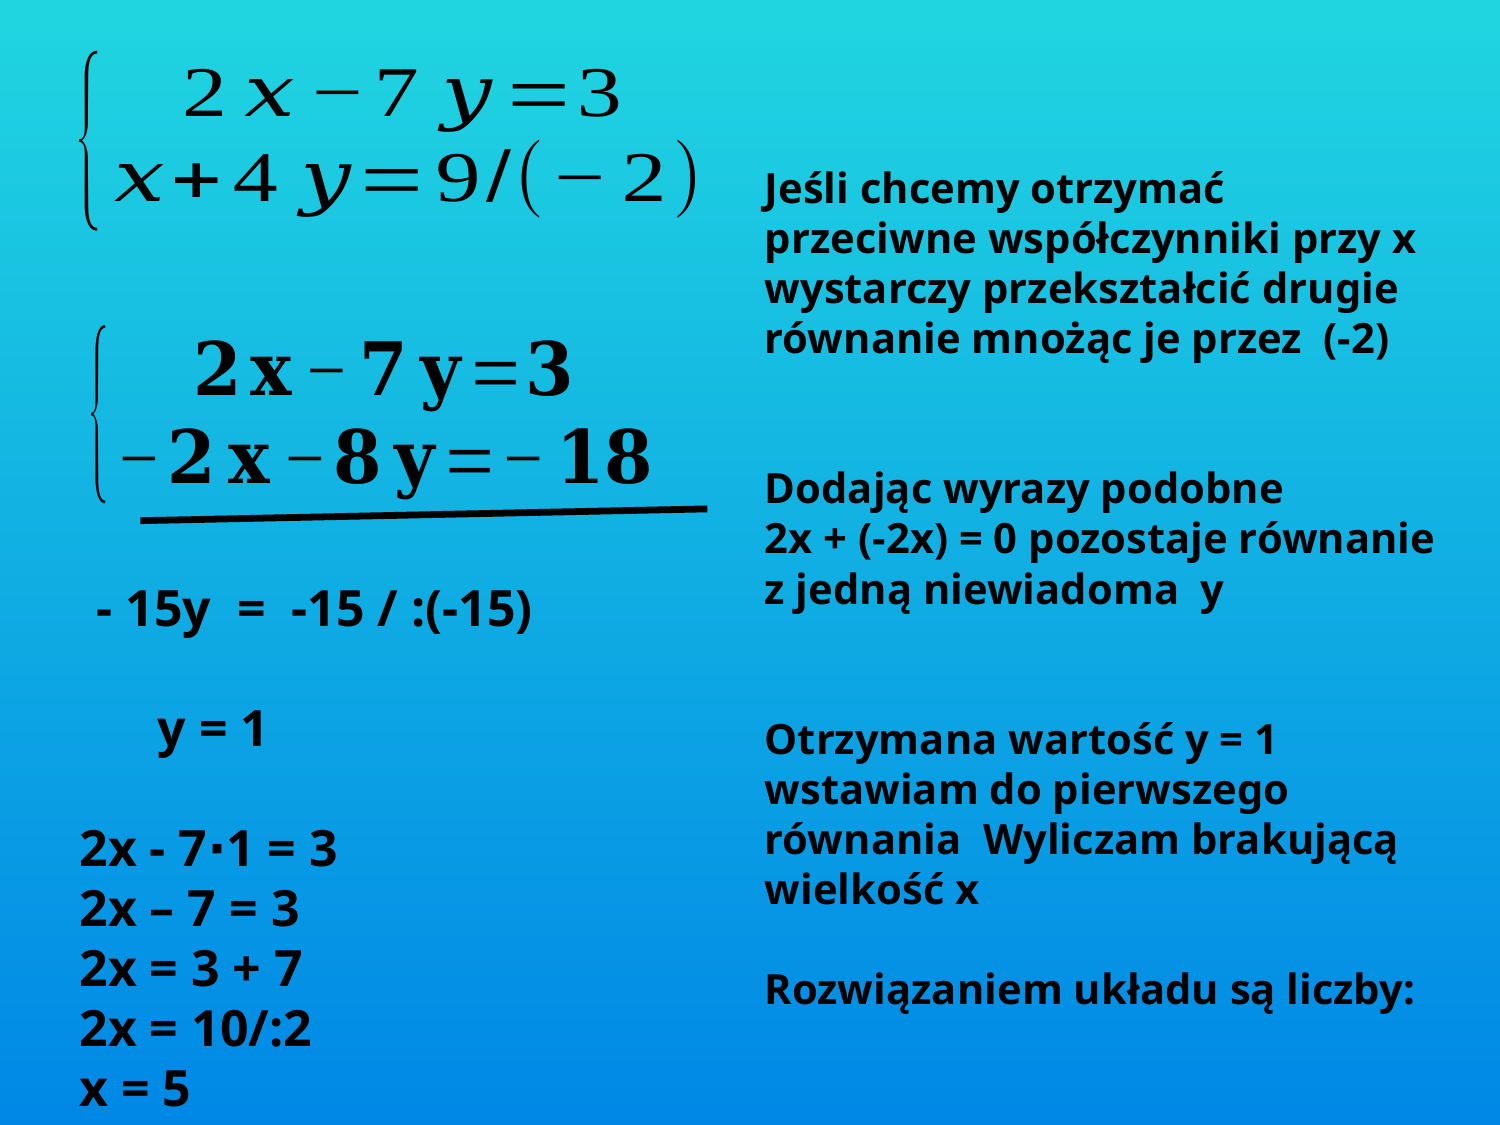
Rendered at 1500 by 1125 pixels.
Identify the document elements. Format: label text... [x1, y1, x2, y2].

text_box - 15y = -15 / :(-15) y = 1 2x - 7∙1 = 3 2x – 7 = 3 2x = 3 + 7 2x = 10/:2 x = 5 [64, 569, 750, 1125]
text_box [140, 508, 708, 521]
